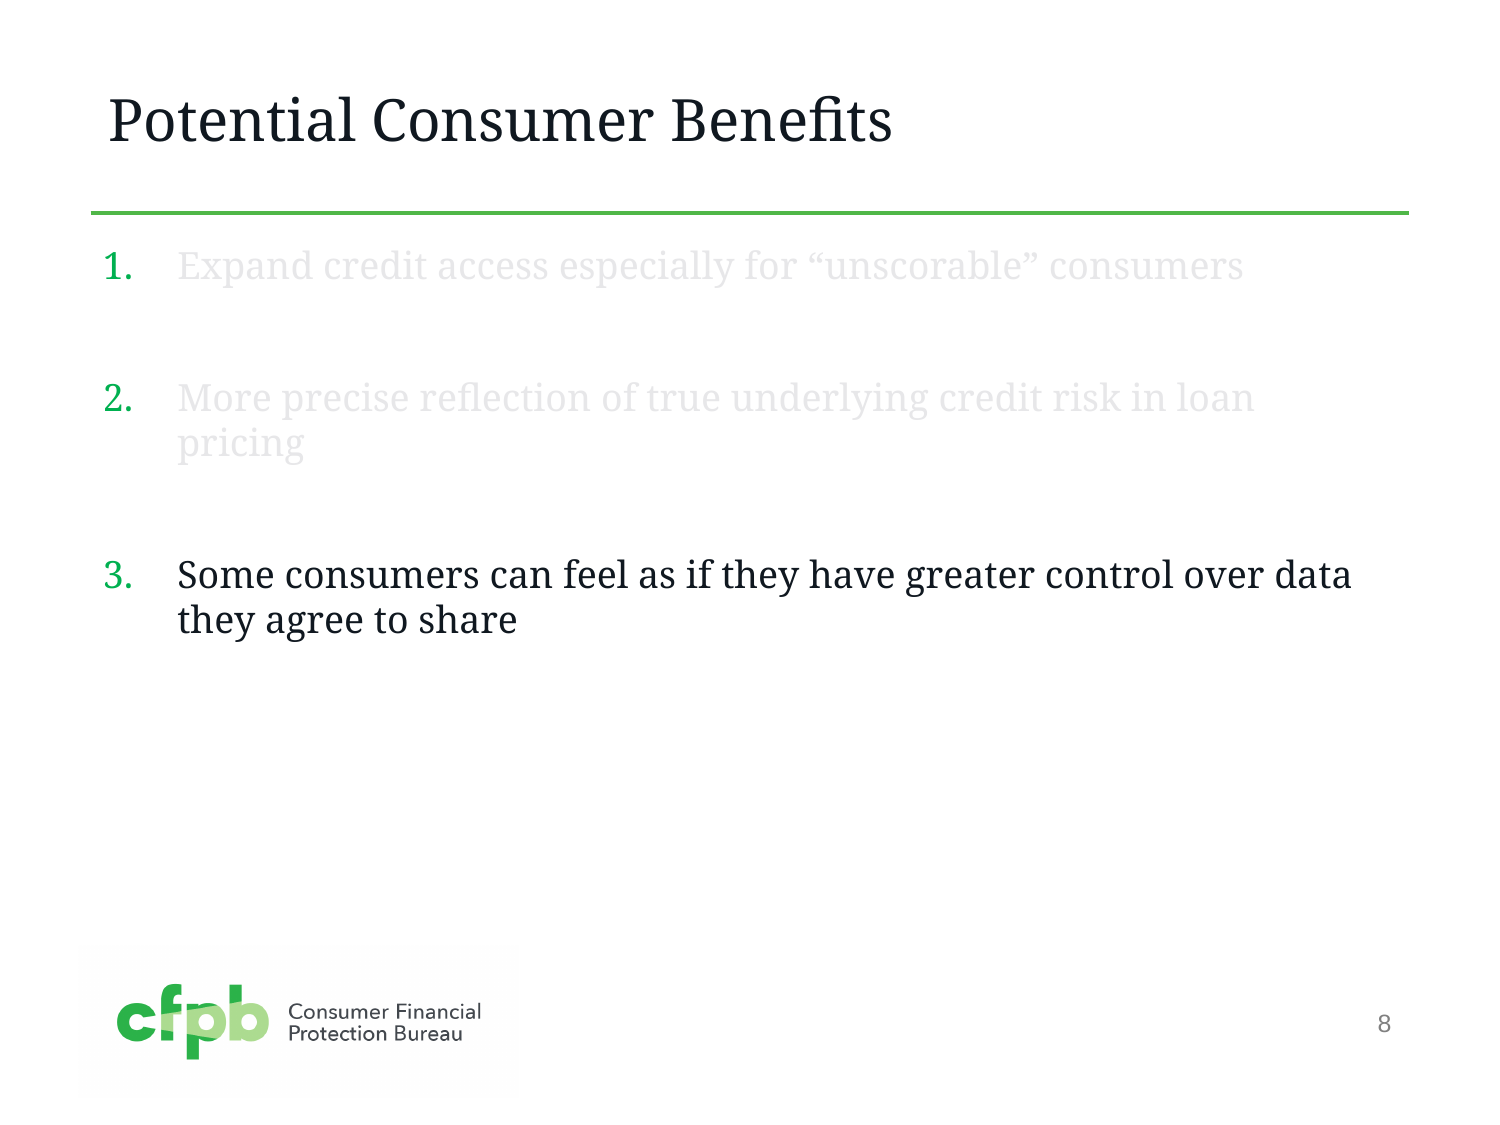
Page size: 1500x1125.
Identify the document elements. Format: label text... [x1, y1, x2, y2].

text_box 8 [1068, 999, 1407, 1060]
title Potential Consumer Benefits [93, 57, 1412, 180]
text_box Expand credit access especially for “unscorable” consumers More precise reflection of true underlying credit risk in loan pricing Some consumers can feel as if they have greater control over data they agree to share [87, 234, 1407, 945]
picture [78, 945, 519, 1098]
